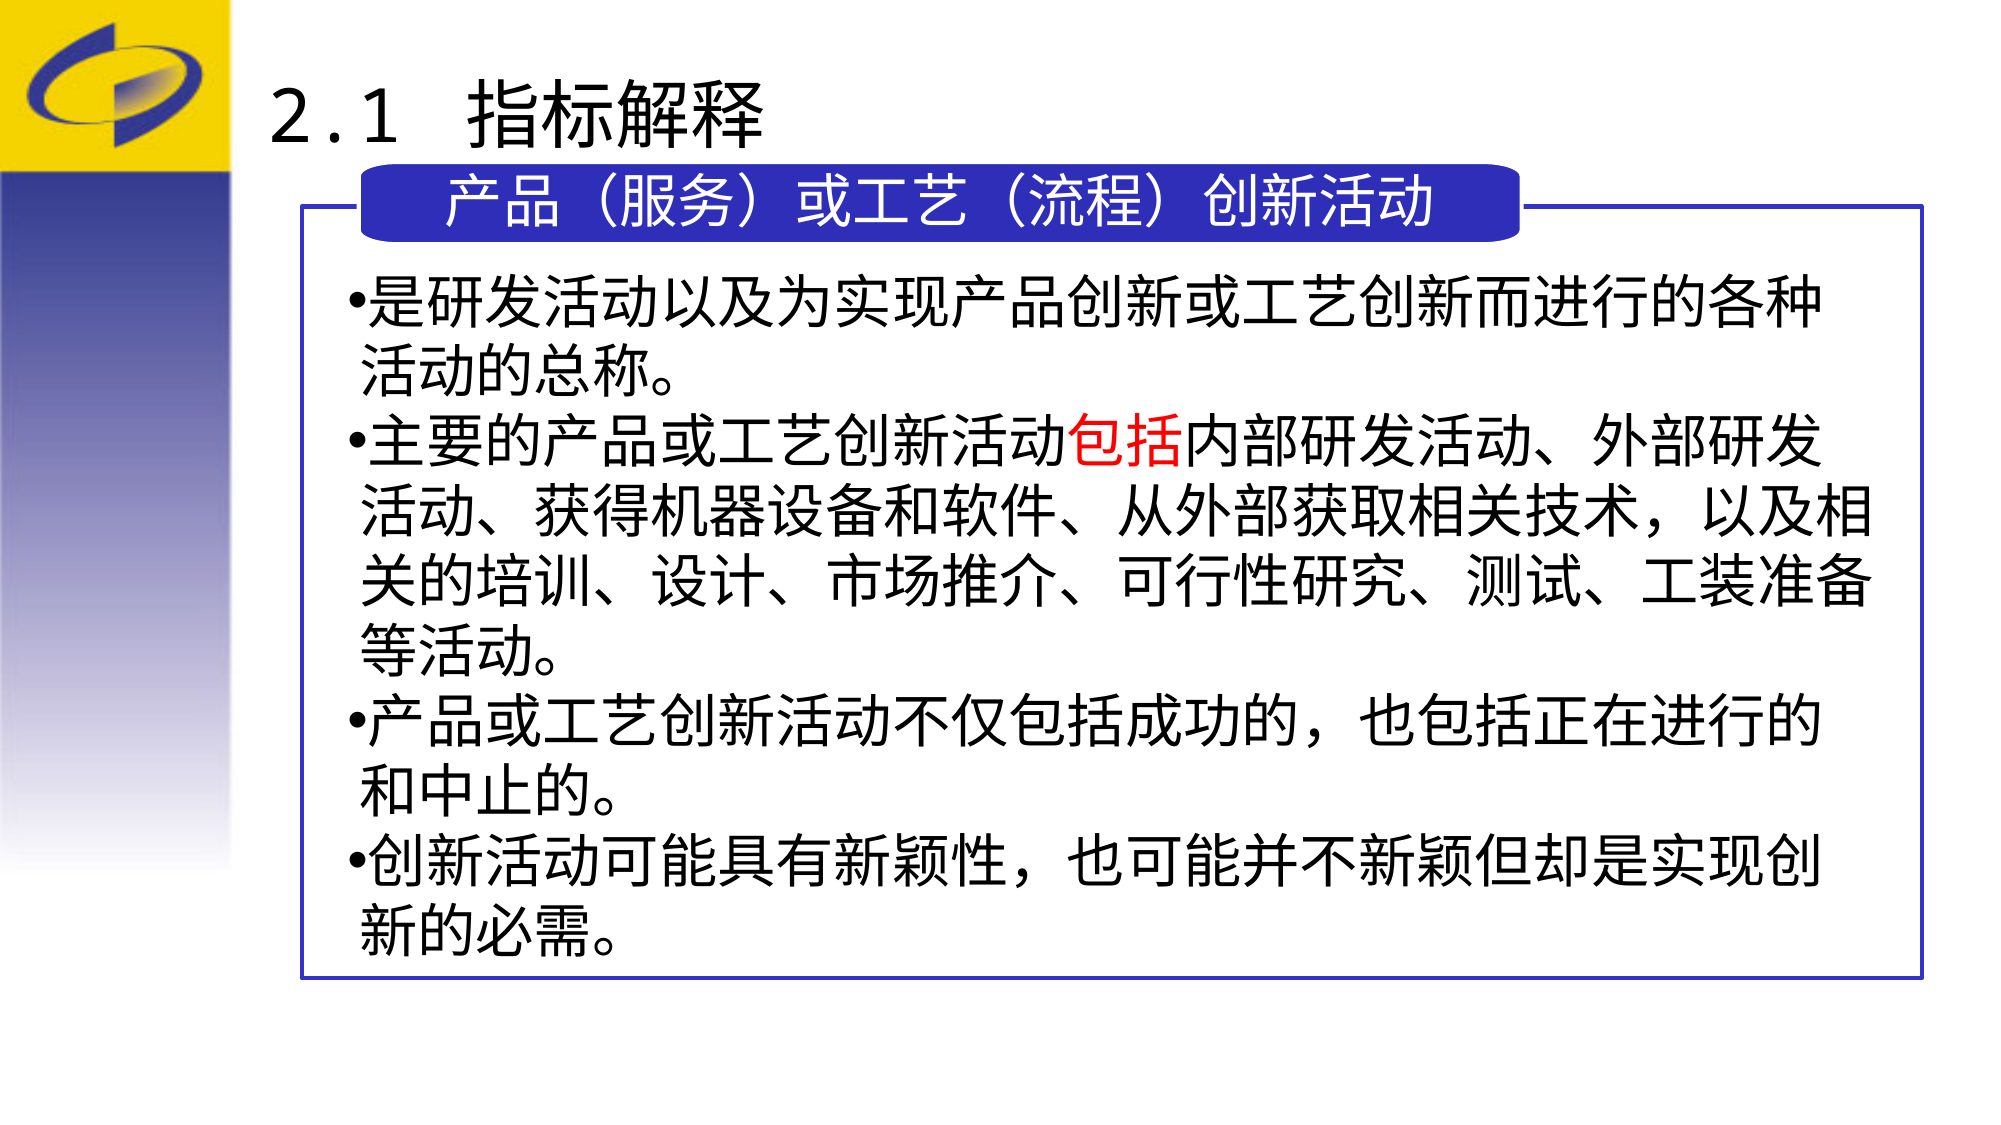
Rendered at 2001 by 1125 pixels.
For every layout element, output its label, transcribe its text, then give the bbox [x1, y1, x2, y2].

text_box 产品（服务）或工艺（流程）创新活动 [356, 185, 1524, 247]
title 2.1 指标解释 [252, 39, 1870, 185]
text_box 是研发活动以及为实现产品创新或工艺创新而进行的各种活动的总称。 主要的产品或工艺创新活动包括内部研发活动、外部研发活动、获得机器设备和软件、从外部获取相关技术，以及相关的培训、设计、市场推介、可行性研究、测试、工装准备等活动。 产品或工艺创新活动不仅包括成功的，也包括正在进行的和中止的。 创新活动可能具有新颖性，也可能并不新颖但却是实现创新的必需。 [300, 204, 1924, 980]
picture [0, 0, 2000, 1125]
